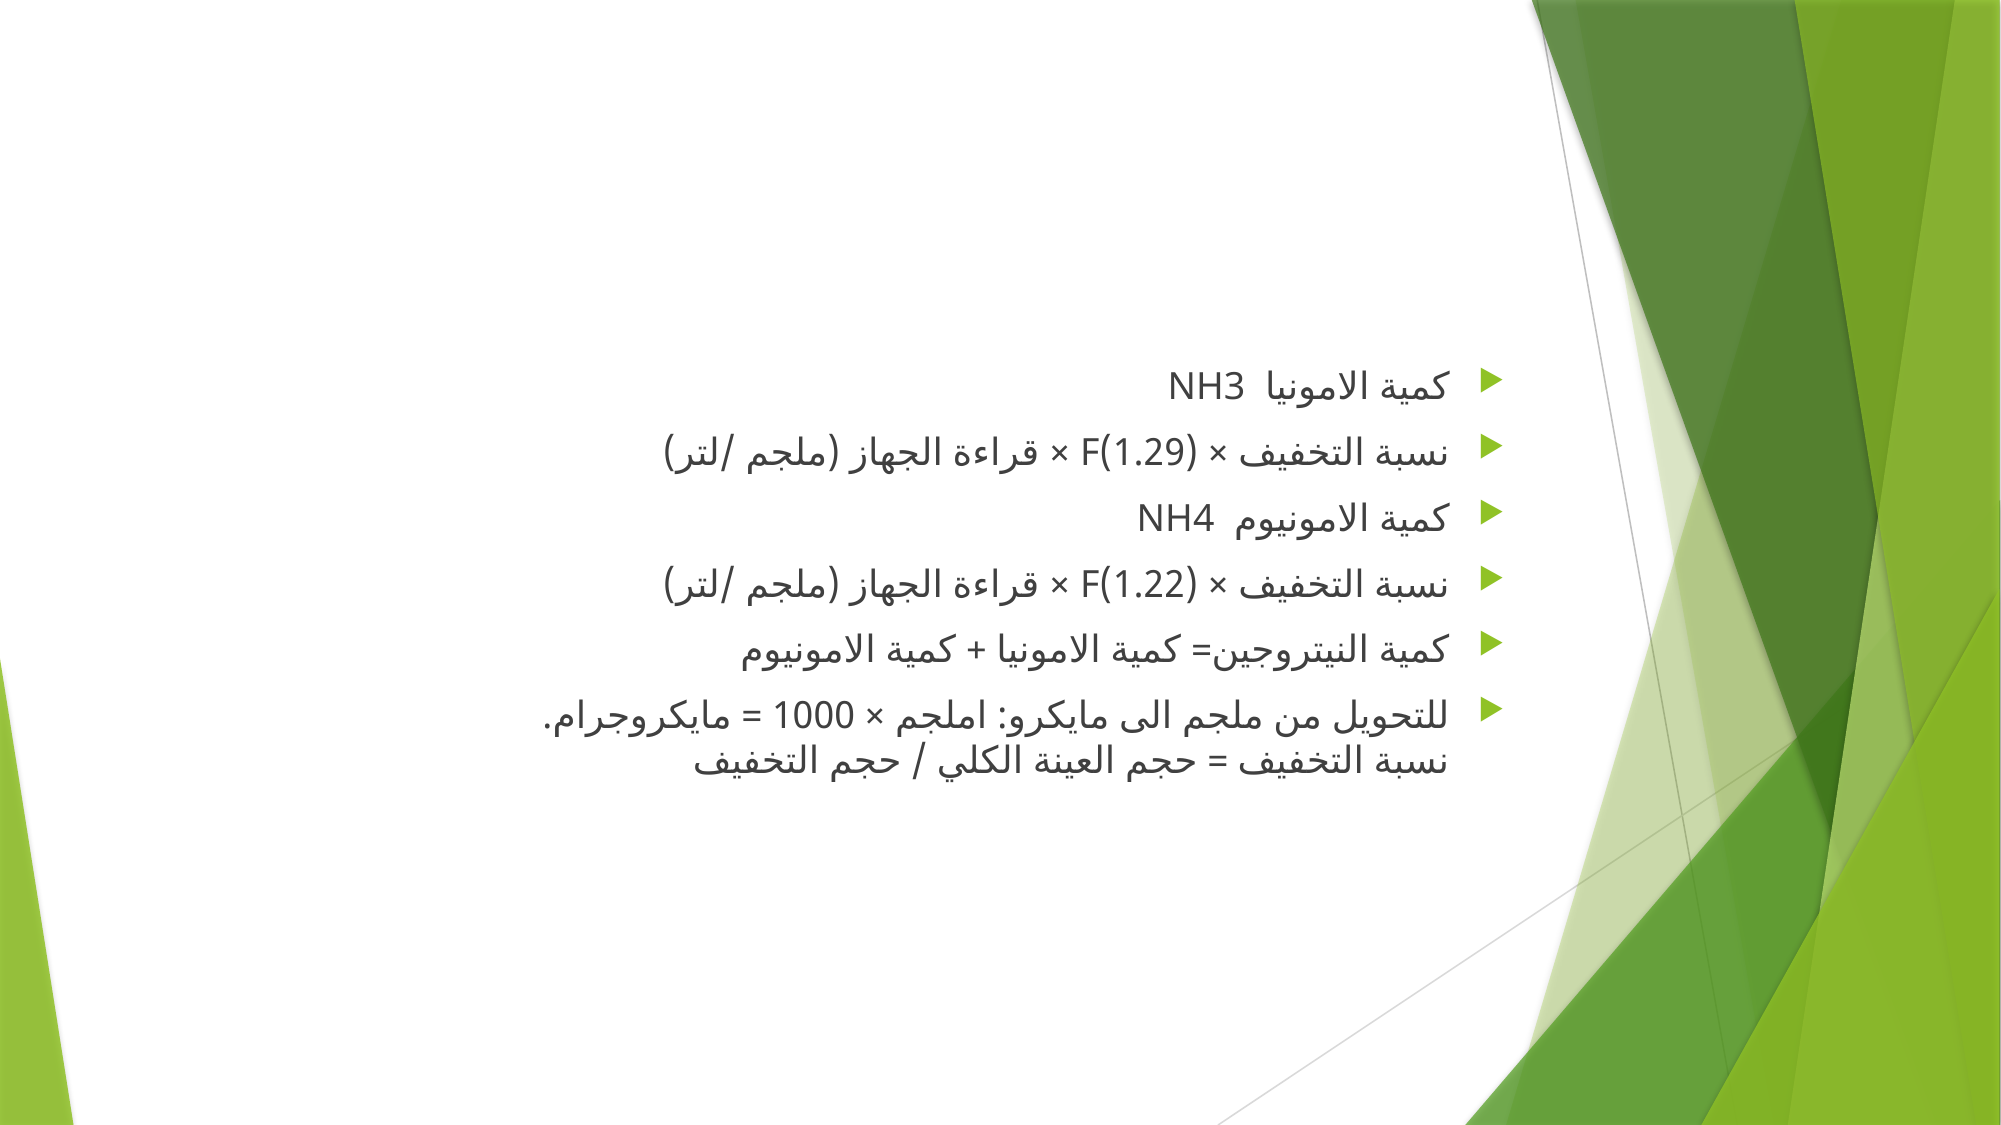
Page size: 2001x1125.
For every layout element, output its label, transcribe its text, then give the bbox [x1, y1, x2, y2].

list كمية الامونيا NH3 نسبة التخفيف × (1.29)F × قراءة الجهاز (ملجم /لتر) كمية الامونيوم NH4 نسبة التخفيف × (1.22)F × قراءة الجهاز (ملجم /لتر) كمية النيتروجين= كمية الامونيا + كمية الامونيوم للتحويل من ملجم الى مايكرو: املجم × 1000 = مايكروجرام. نسبة التخفيف = حجم العينة الكلي / حجم التخفيف [111, 354, 1522, 992]
